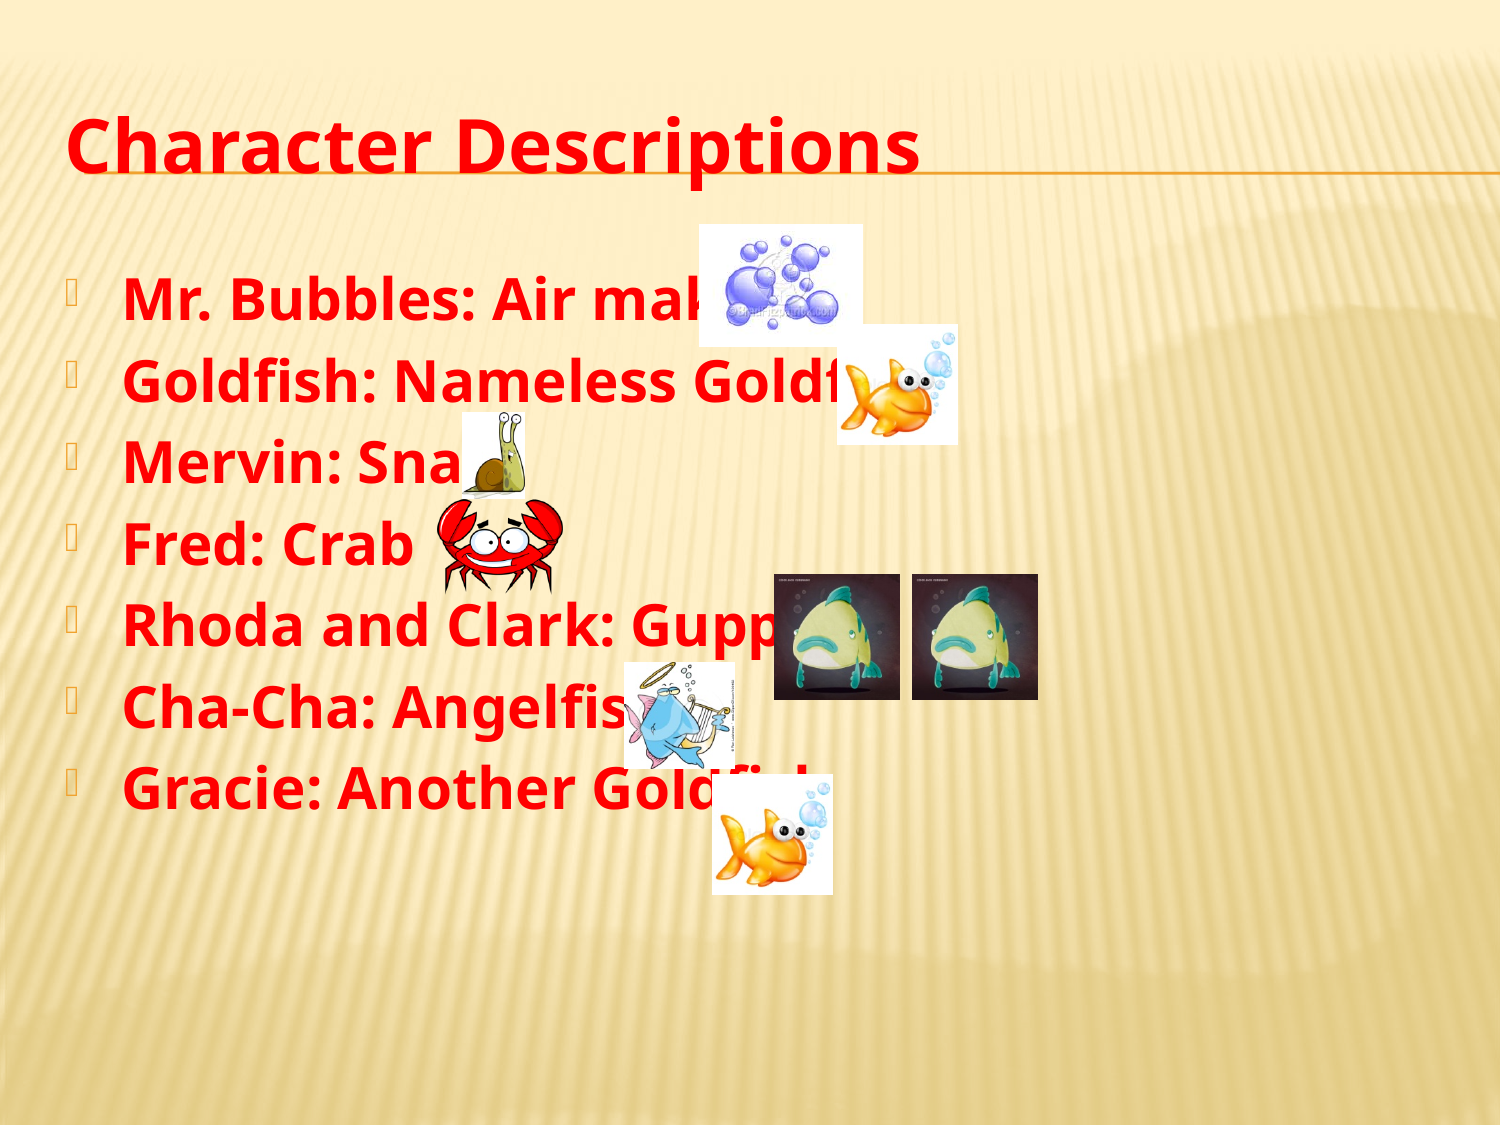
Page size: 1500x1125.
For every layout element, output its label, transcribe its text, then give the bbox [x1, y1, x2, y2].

picture [699, 224, 958, 446]
picture [774, 574, 901, 701]
picture [912, 574, 1038, 701]
list Mr. Bubbles: Air maker Goldfish: Nameless Goldfish Mervin: Snail Fred: Crab Rhoda and Clark: Guppies Cha-Cha: Angelfish Gracie: Another Goldfish [50, 254, 1475, 998]
picture [712, 774, 833, 896]
picture [437, 499, 563, 595]
picture [624, 662, 735, 769]
picture [462, 412, 526, 499]
title Character Descriptions [50, 75, 1475, 213]
